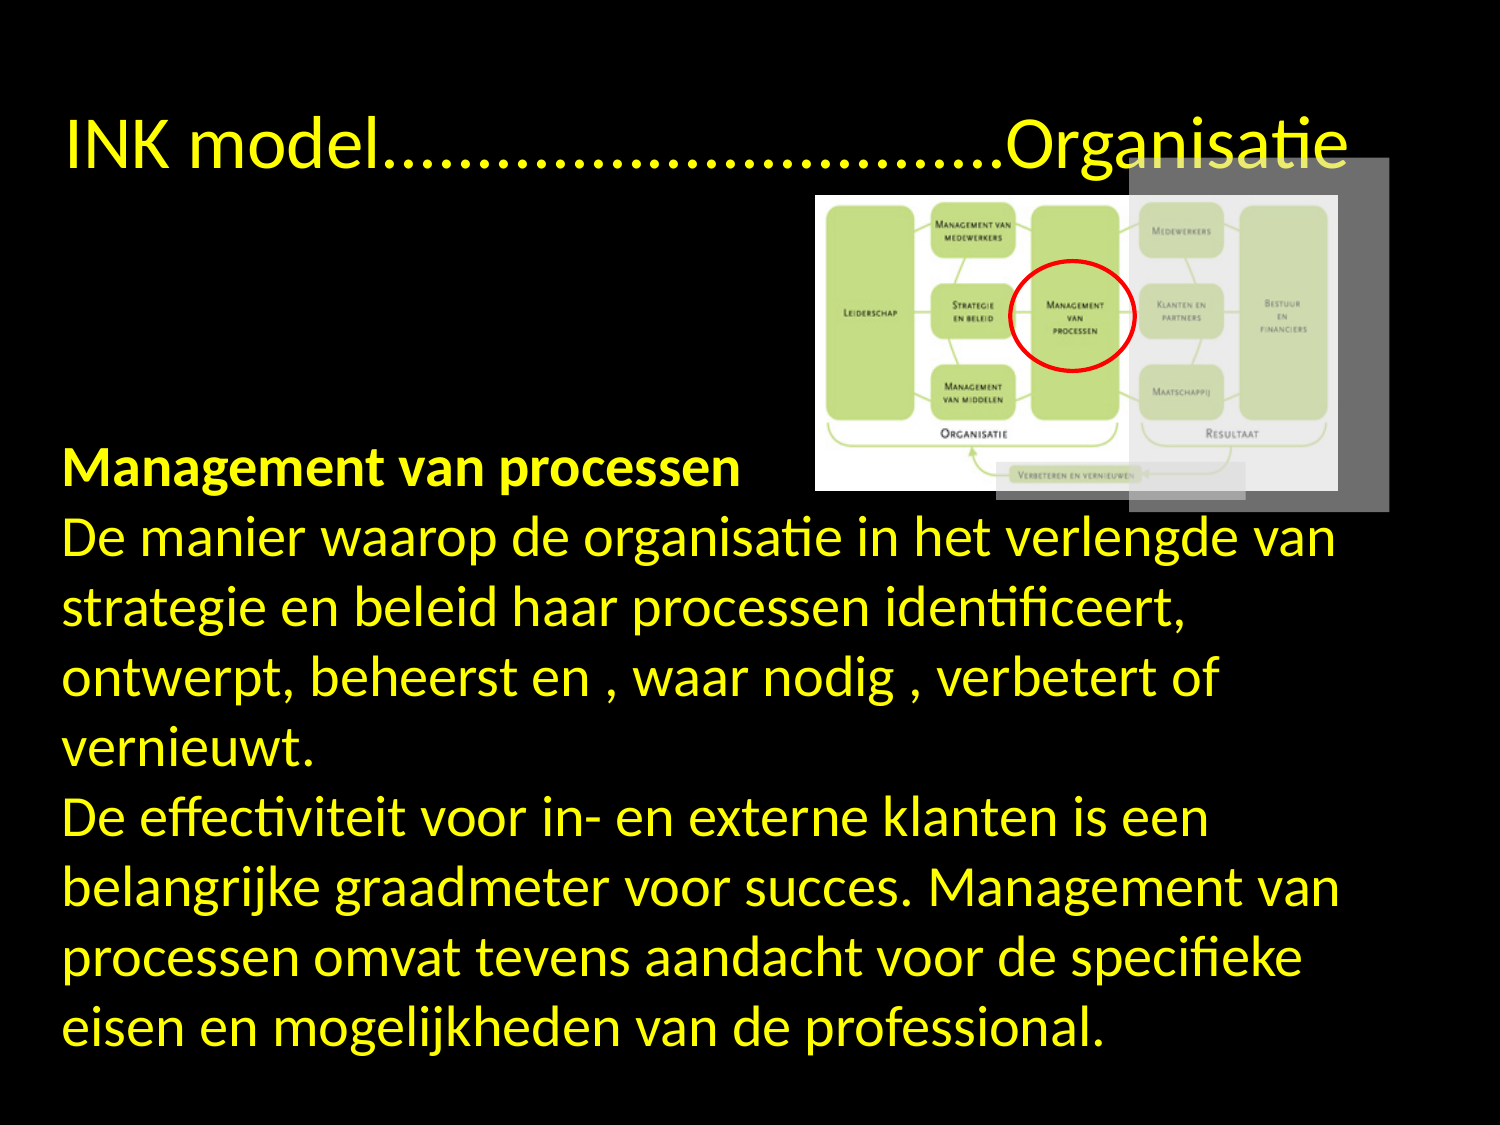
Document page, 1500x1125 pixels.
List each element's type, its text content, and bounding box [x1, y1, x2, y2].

title INK model.................................Organisatie [49, 45, 1425, 233]
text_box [814, 157, 1390, 513]
text_box Management van processen De manier waarop de organisatie in het verlengde van strategie en beleid haar processen identificeert, ontwerpt, beheerst en , waar nodig , verbetert of vernieuwt. De effectiviteit voor in- en externe klanten is een belangrijke graadmeter voor succes. Management van processen omvat tevens aandacht voor de specifieke eisen en mogelijkheden van de professional. [46, 421, 1447, 1066]
